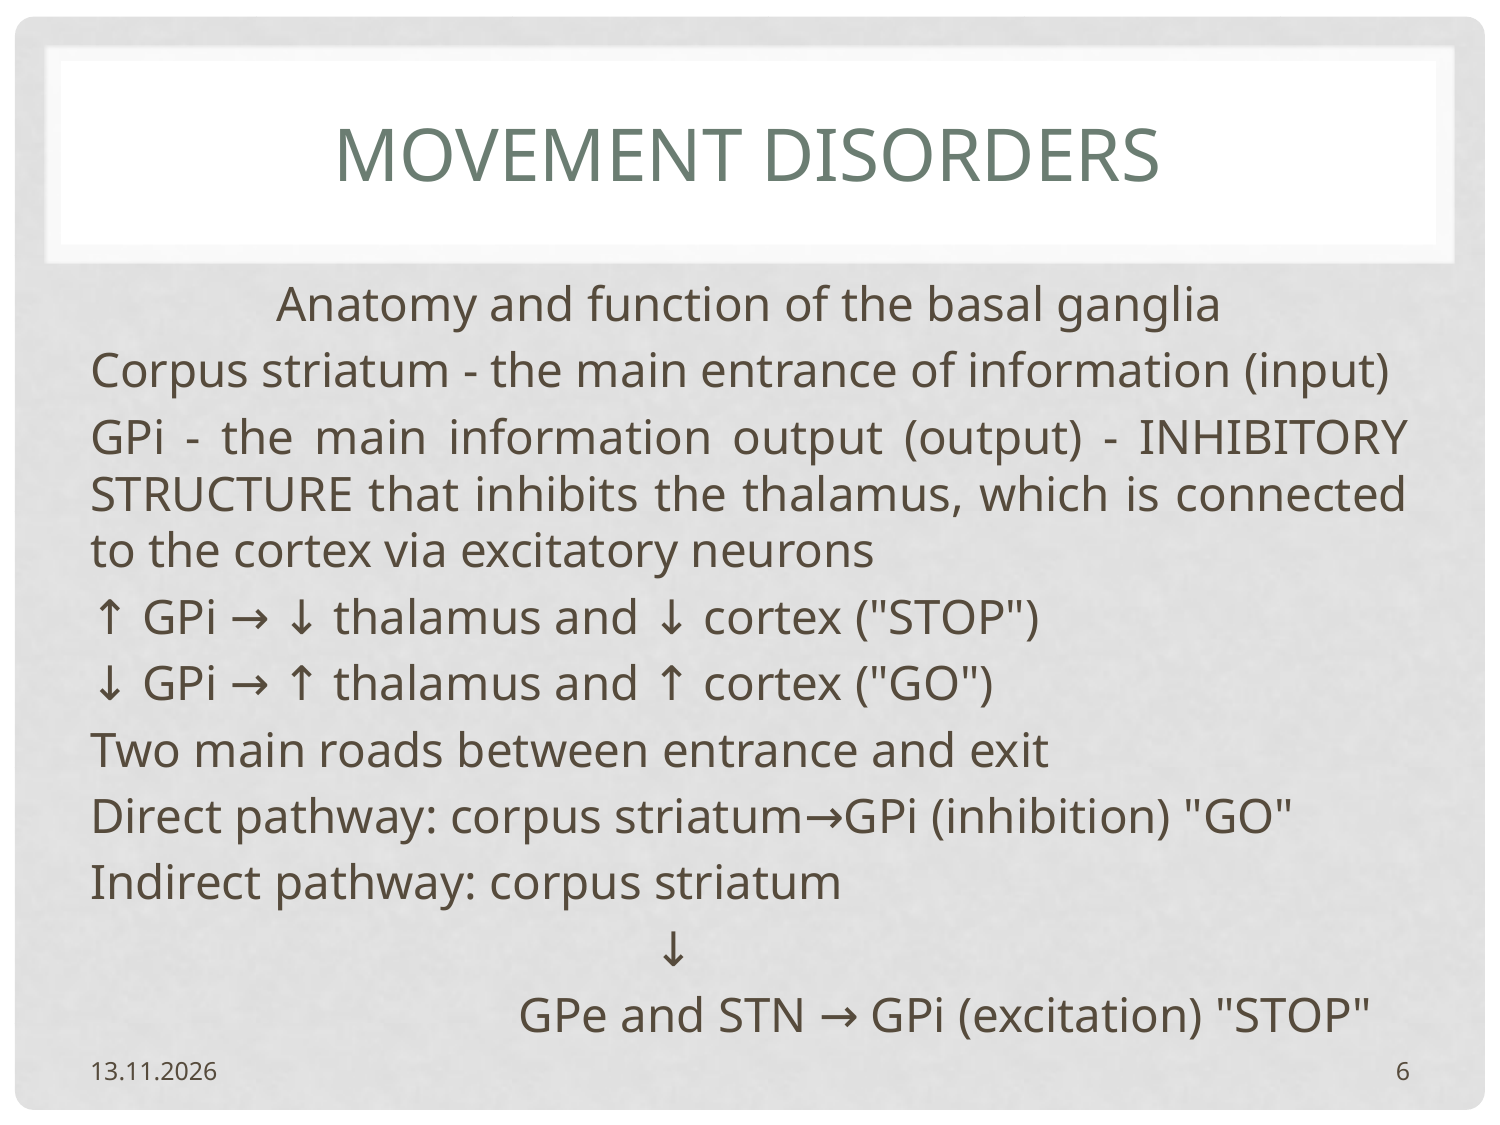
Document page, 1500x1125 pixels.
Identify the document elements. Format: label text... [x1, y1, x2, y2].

slide_number 6 [1074, 1042, 1425, 1103]
title Movement disorders [69, 66, 1425, 238]
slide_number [75, 1042, 425, 1103]
list Anatomy and function of the basal ganglia Corpus striatum - the main entrance of information (input) GPi - the main information output (output) - INHIBITORY STRUCTURE that inhibits the thalamus, which is connected to the cortex via excitatory neurons ↑ GPi → ↓ thalamus and ↓ cortex ("STOP") ↓ GPi → ↑ thalamus and ↑ cortex ("GO") Two main roads between entrance and exit Direct pathway: corpus striatum→GPi (inhibition) "GO" Indirect pathway: corpus striatum ↓ GPe and STN → GPi (excitation) "STOP" [75, 238, 1425, 1100]
